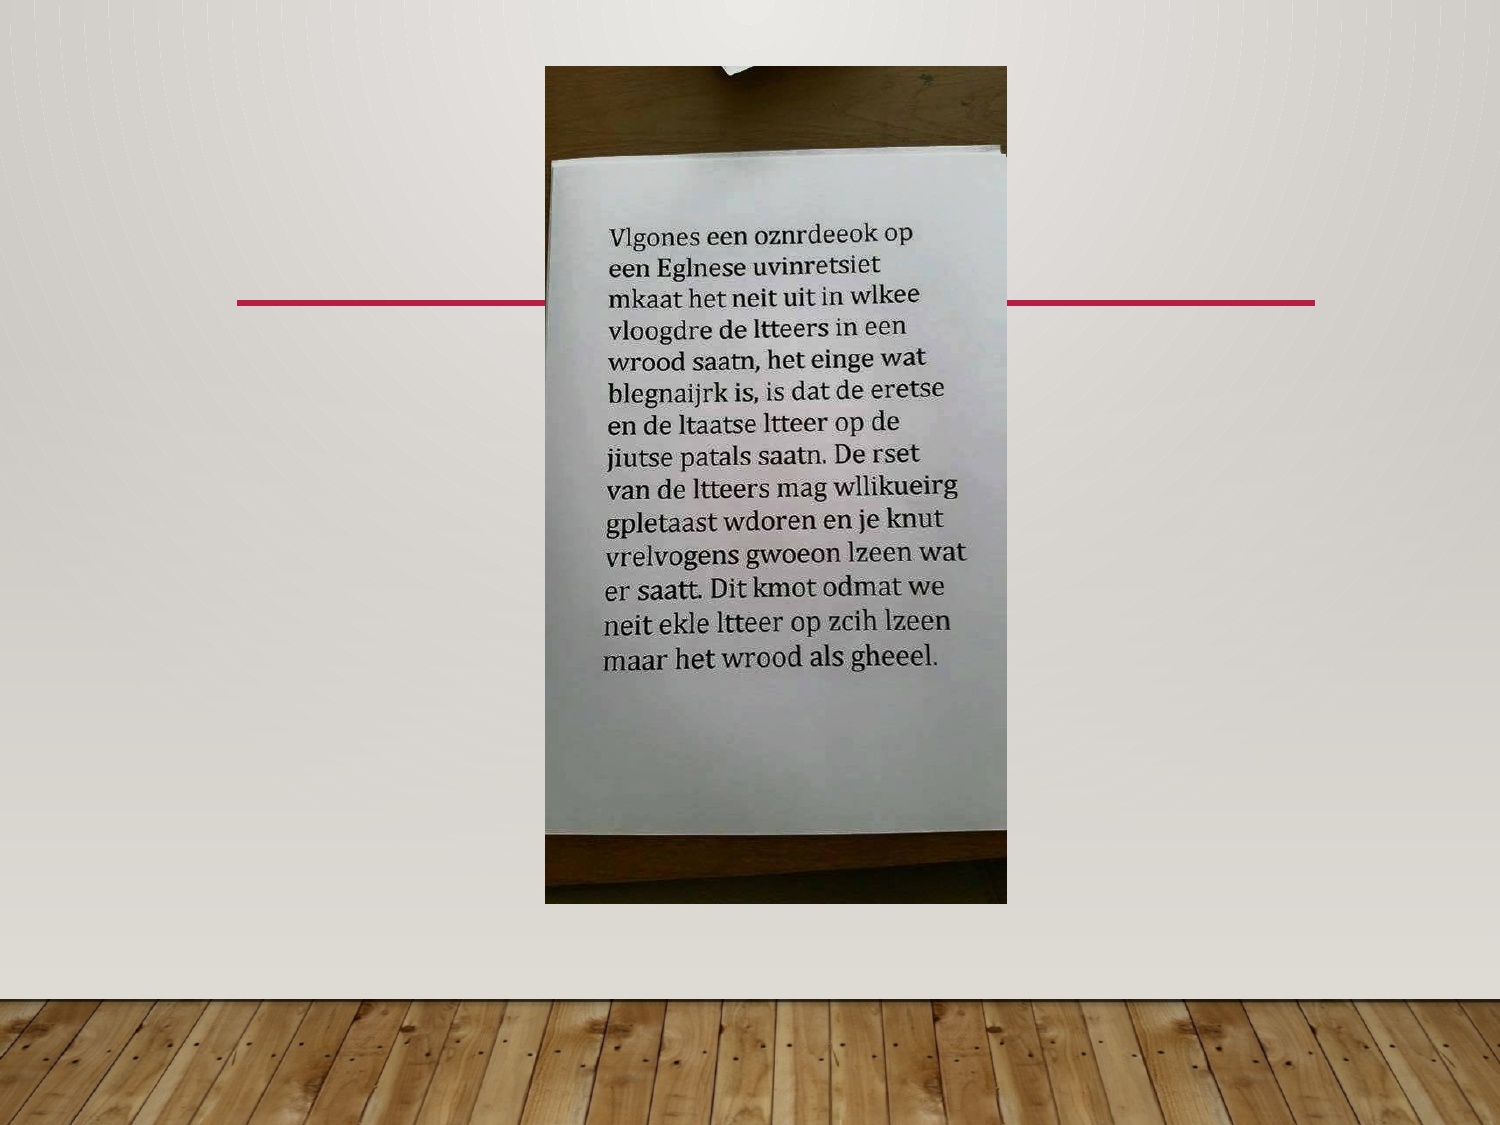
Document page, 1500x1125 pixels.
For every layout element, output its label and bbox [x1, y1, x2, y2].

list [545, 66, 1007, 904]
picture [0, 999, 1500, 1125]
